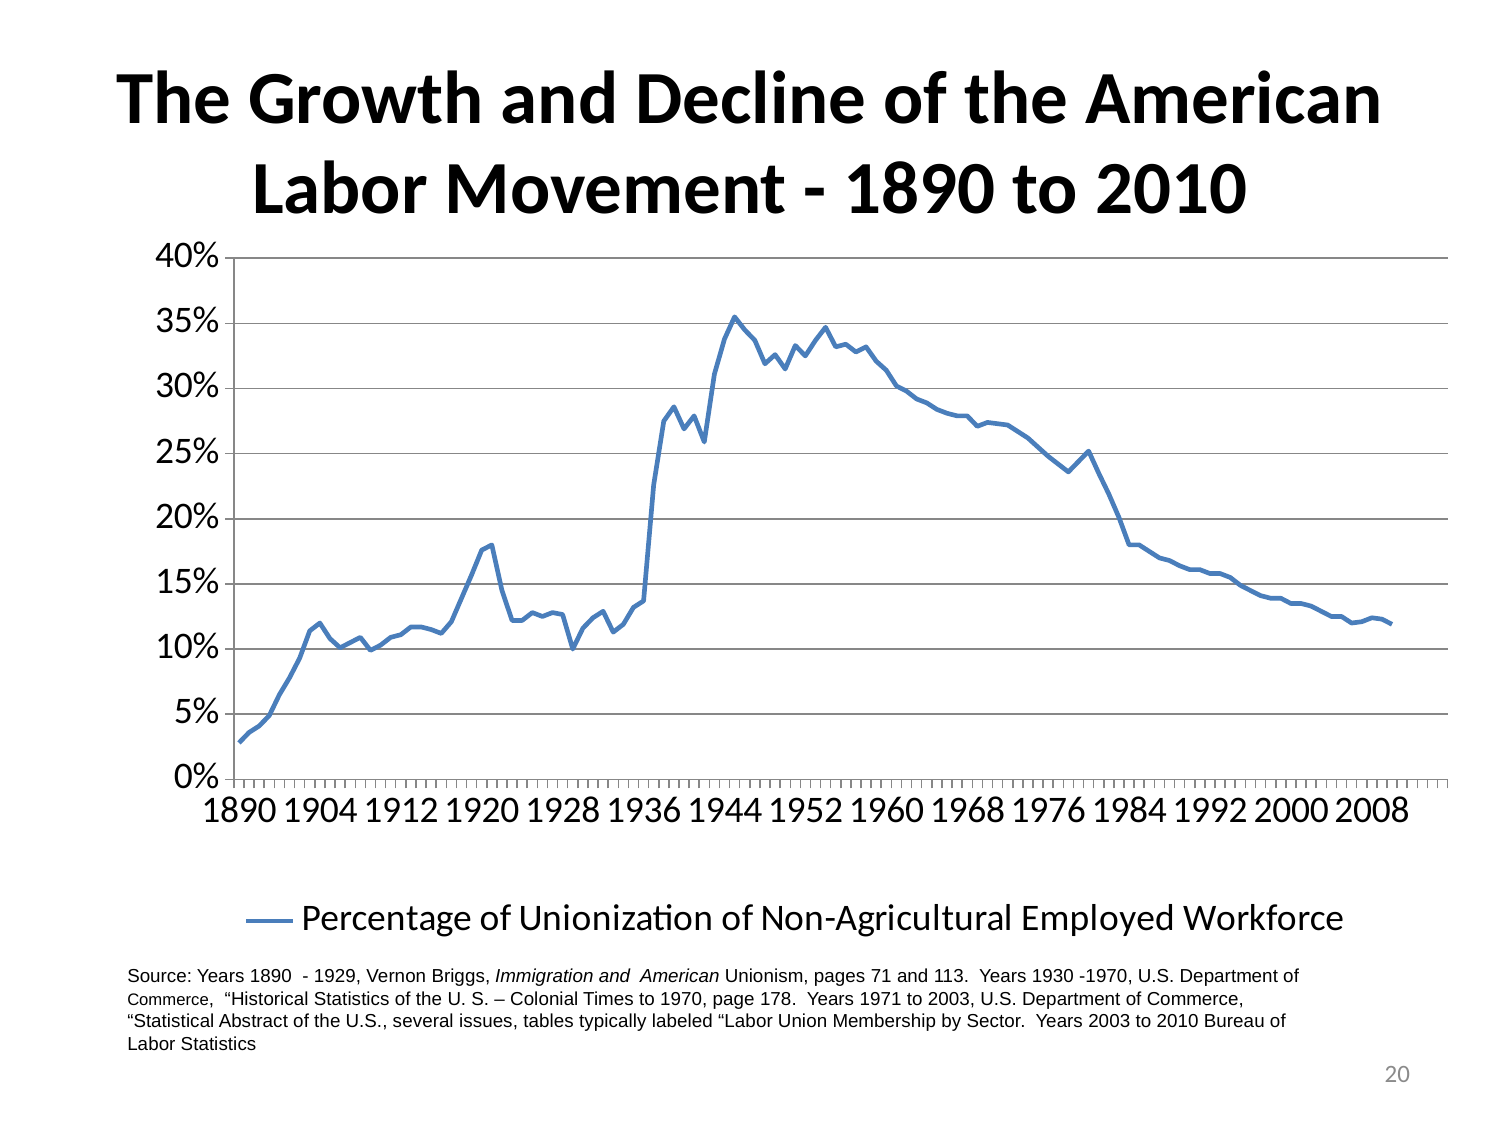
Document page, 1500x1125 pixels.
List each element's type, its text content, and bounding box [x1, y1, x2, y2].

chart [120, 220, 1471, 964]
slide_number 20 [1074, 1042, 1425, 1103]
text_box Source: Years 1890 - 1929, Vernon Briggs, Immigration and American Unionism, pages 71 and 113. Years 1930 -1970, U.S. Department of Commerce, “Historical Statistics of the U. S. – Colonial Times to 1970, page 178. Years 1971 to 2003, U.S. Department of Commerce, “Statistical Abstract of the U.S., several issues, tables typically labeled “Labor Union Membership by Sector. Years 2003 to 2010 Bureau of Labor Statistics [112, 956, 1350, 1062]
title The Growth and Decline of the American Labor Movement - 1890 to 2010 [75, 45, 1425, 233]
